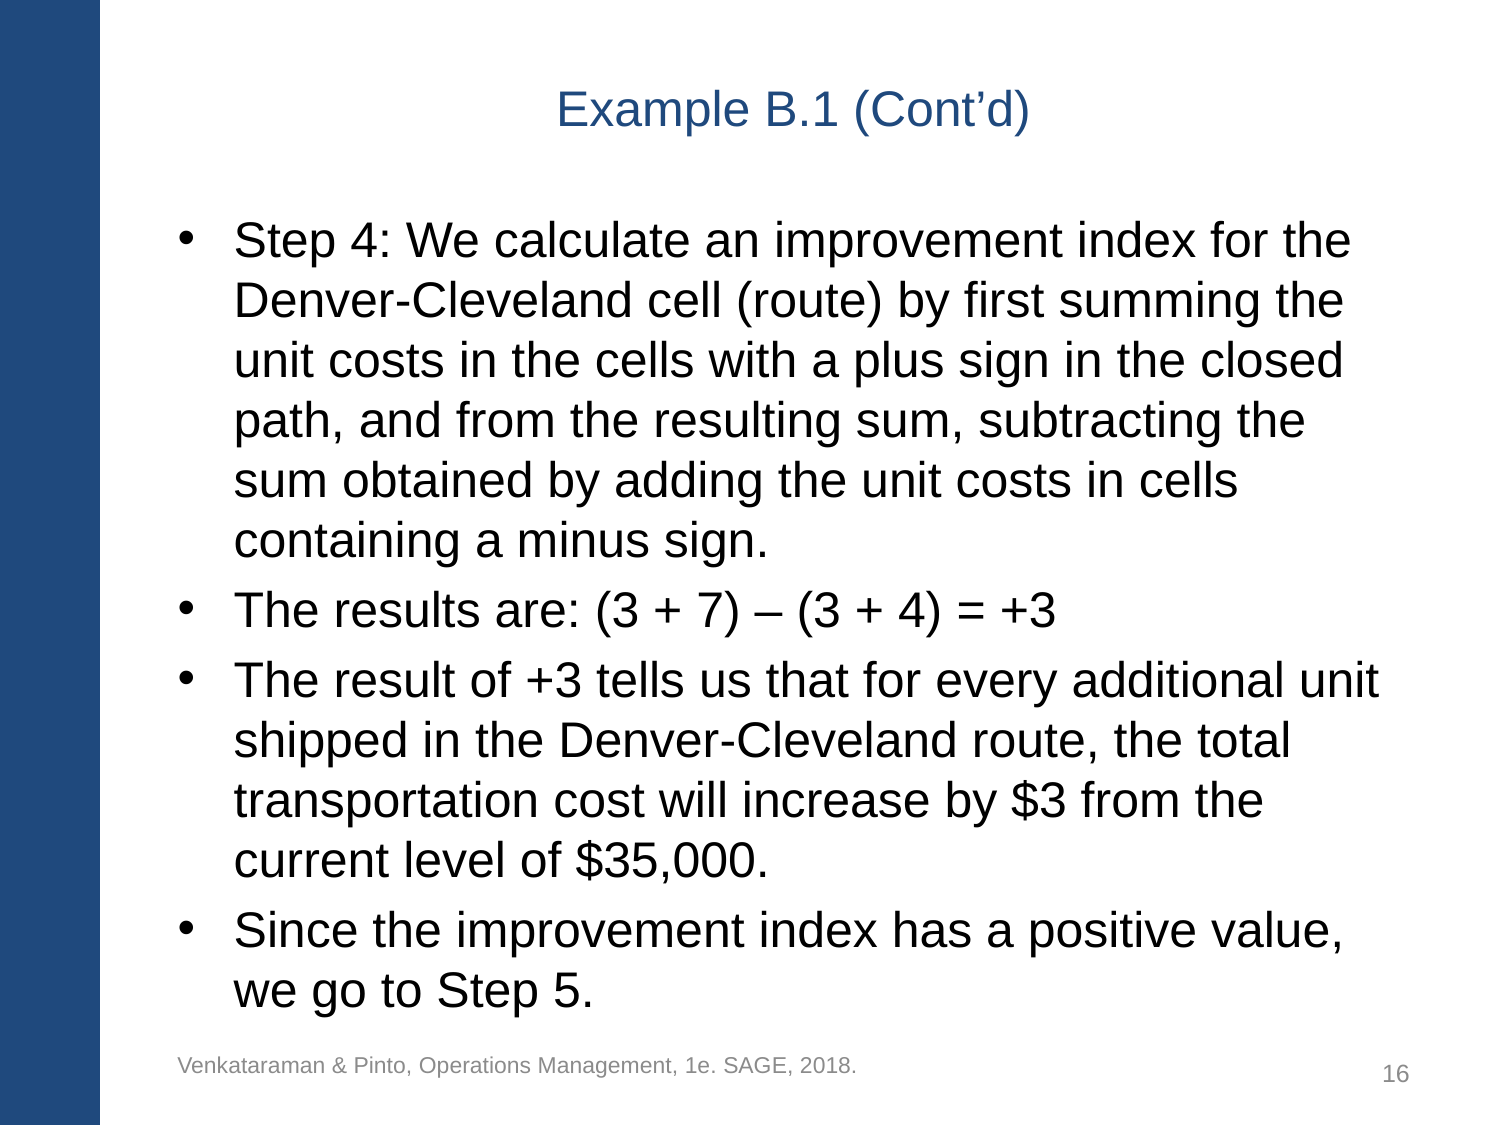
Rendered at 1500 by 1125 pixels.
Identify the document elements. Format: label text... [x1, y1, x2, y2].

list Step 4: We calculate an improvement index for the Denver-Cleveland cell (route) by first summing the unit costs in the cells with a plus sign in the closed path, and from the resulting sum, subtracting the sum obtained by adding the unit costs in cells containing a minus sign. The results are: (3 + 7) – (3 + 4) = +3 The result of +3 tells us that for every additional unit shipped in the Denver-Cleveland route, the total transportation cost will increase by $3 from the current level of $35,000. Since the improvement index has a positive value, we go to Step 5. [162, 200, 1425, 1025]
slide_number 16 [1350, 1042, 1425, 1103]
title Example B.1 (Cont’d) [162, 12, 1425, 200]
footer Venkataraman & Pinto, Operations Management, 1e. SAGE, 2018. [162, 1042, 1313, 1103]
